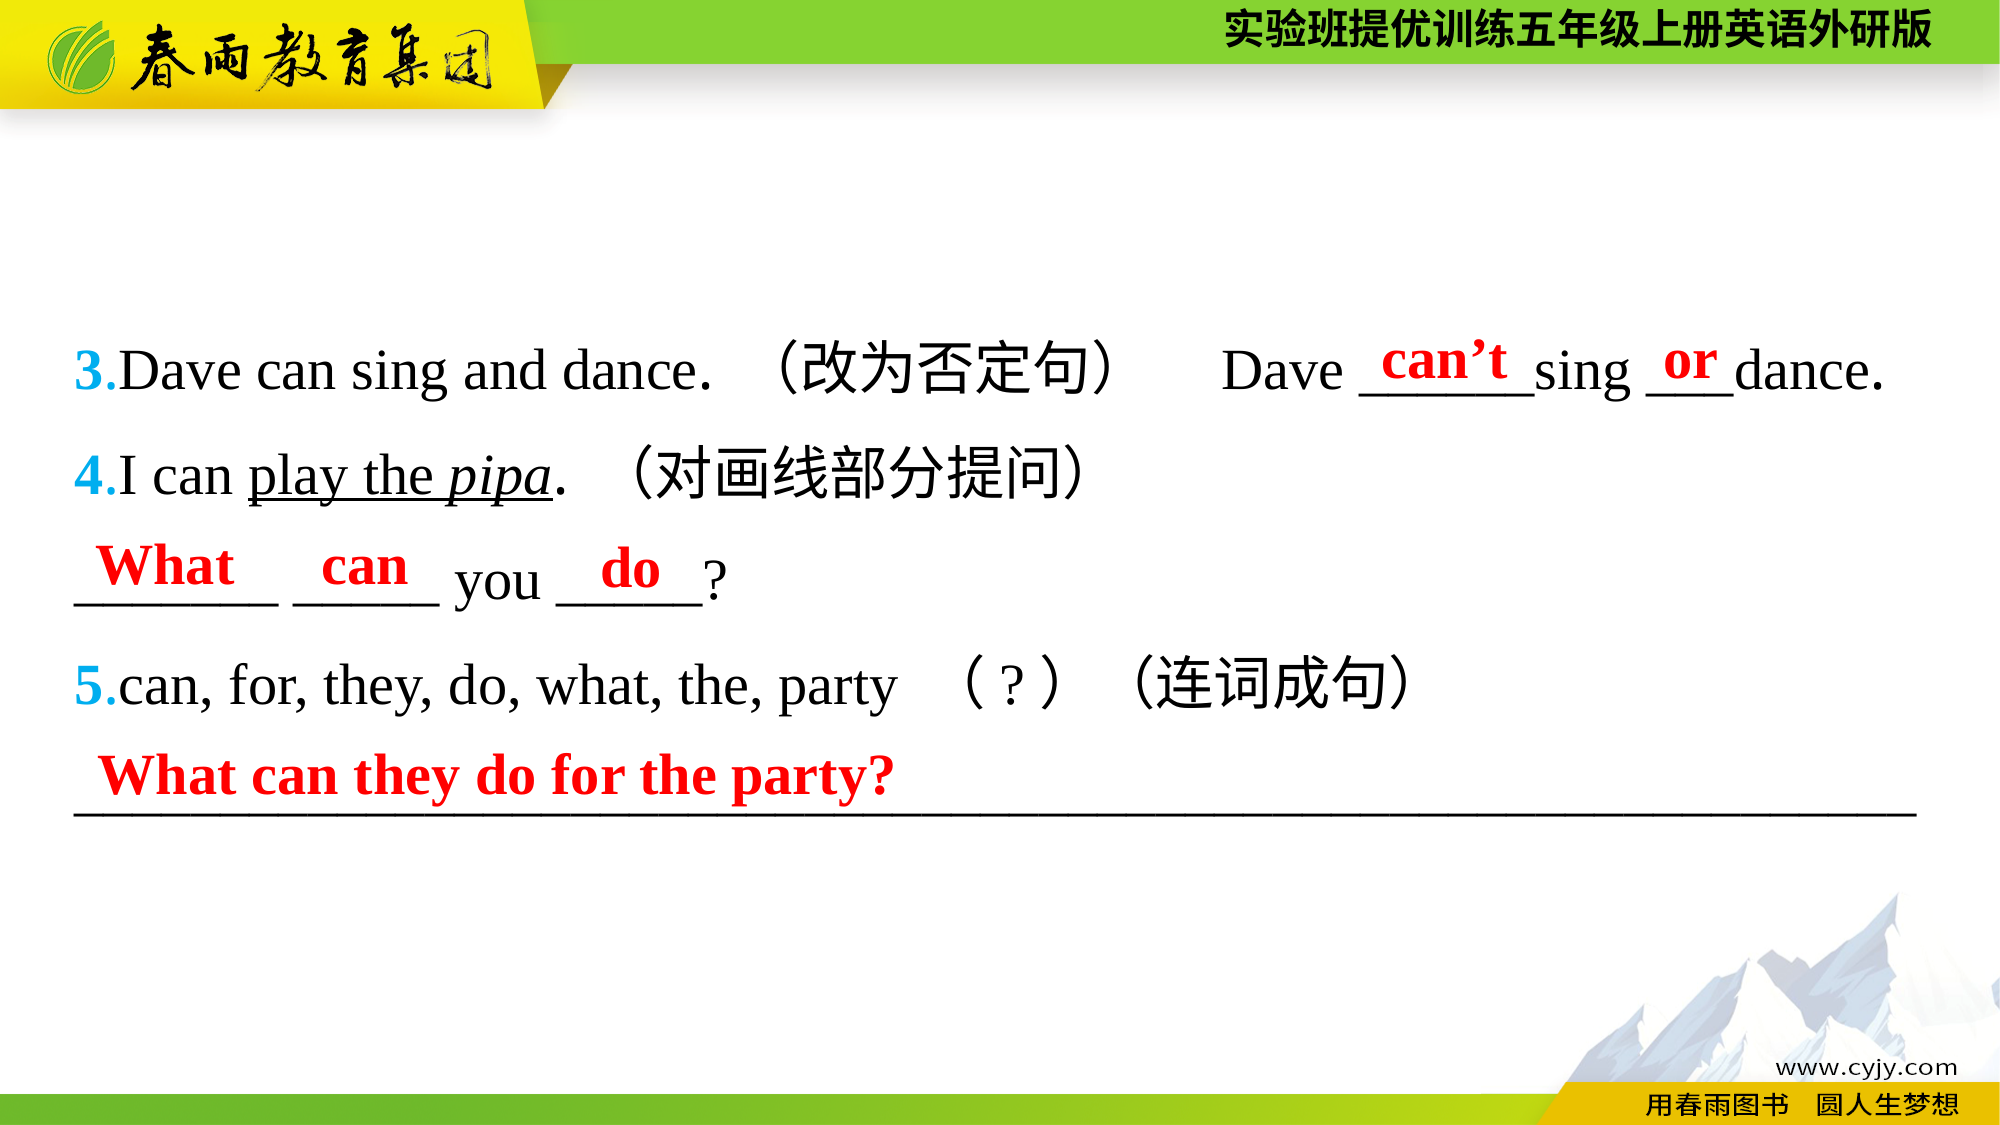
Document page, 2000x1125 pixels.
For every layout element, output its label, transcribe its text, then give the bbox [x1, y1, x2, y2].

text_box do [585, 522, 678, 607]
text_box What can they do for the party? [82, 693, 913, 814]
picture [0, 0, 2000, 1125]
text_box can’t [1366, 312, 1524, 398]
list 3.Dave can sing and dance. （改为否定句） Dave ______sing ___dance. 4.I can play the pipa. （对画线部分提问） _______ _____ you _____? 5.can, for, they, do, what, the, party （?）（连词成句） _______________________________________________________________ [59, 288, 1944, 835]
text_box or [1648, 312, 1734, 398]
text_box What can [80, 518, 425, 604]
